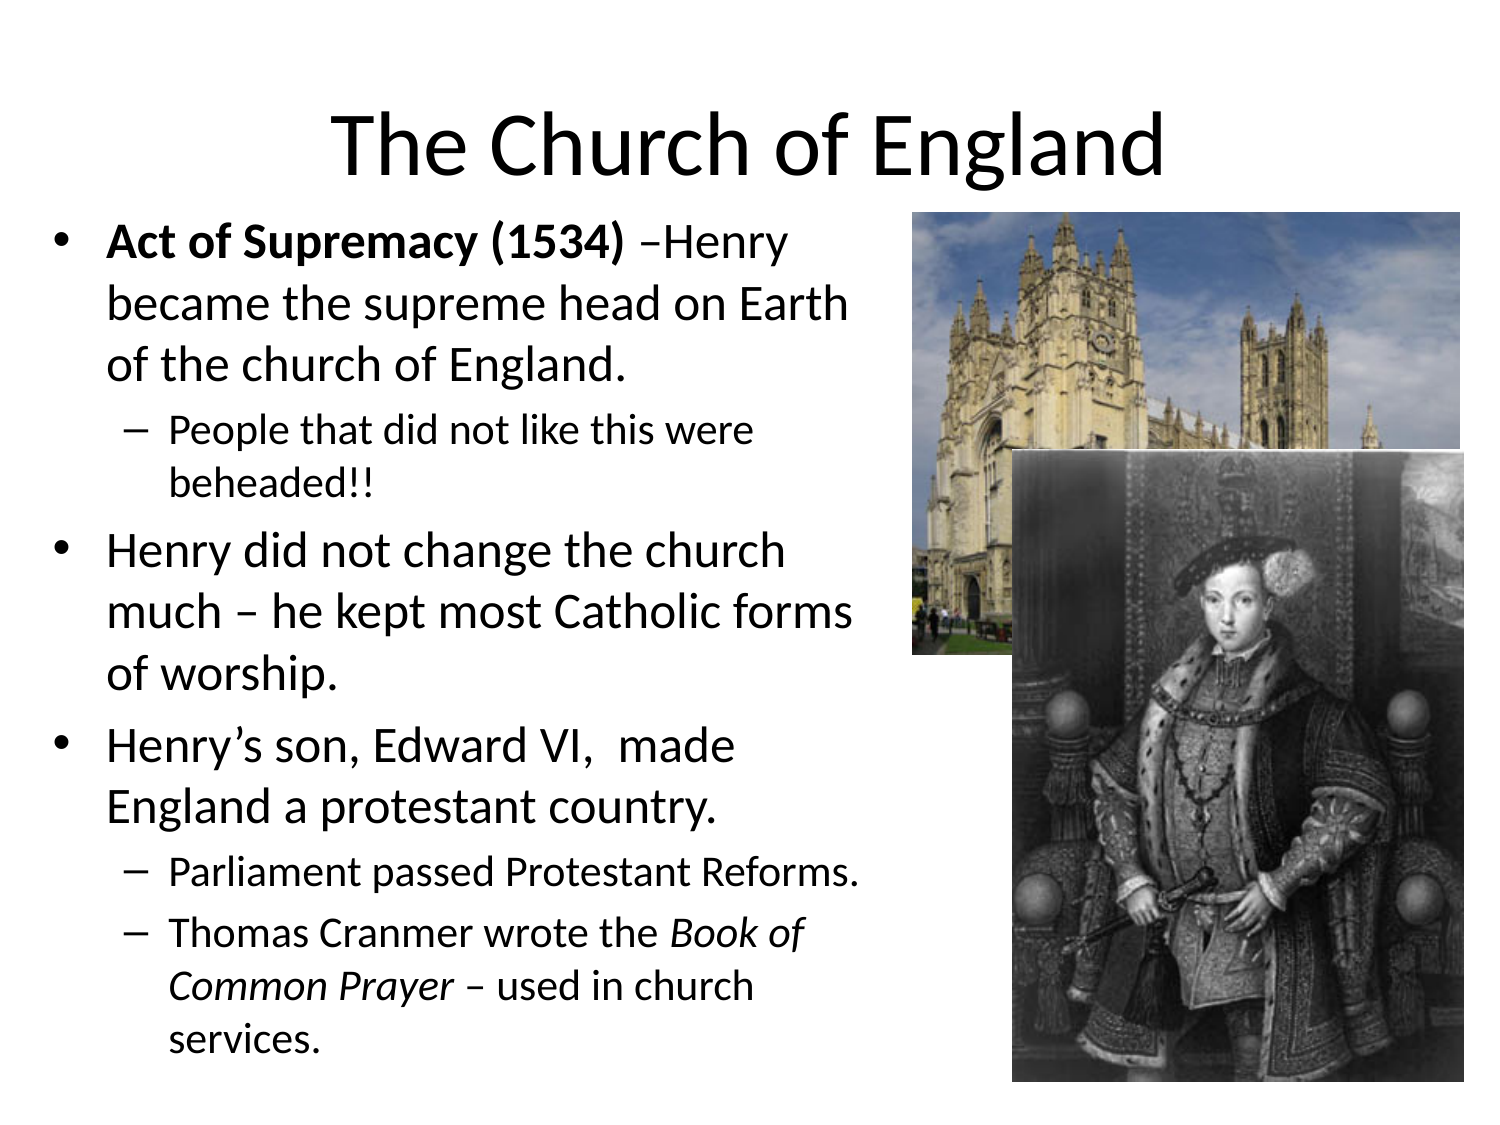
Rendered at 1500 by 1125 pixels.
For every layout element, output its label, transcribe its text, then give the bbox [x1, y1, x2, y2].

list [912, 212, 1460, 655]
title The Church of England [75, 45, 1425, 210]
list Act of Supremacy (1534) –Henry became the supreme head on Earth of the church of England. People that did not like this were beheaded!! Henry did not change the church much – he kept most Catholic forms of worship. Henry’s son, Edward VI, made England a protestant country. Parliament passed Protestant Reforms. Thomas Cranmer wrote the Book of Common Prayer – used in church services. [37, 200, 913, 1075]
picture [1012, 449, 1464, 1083]
